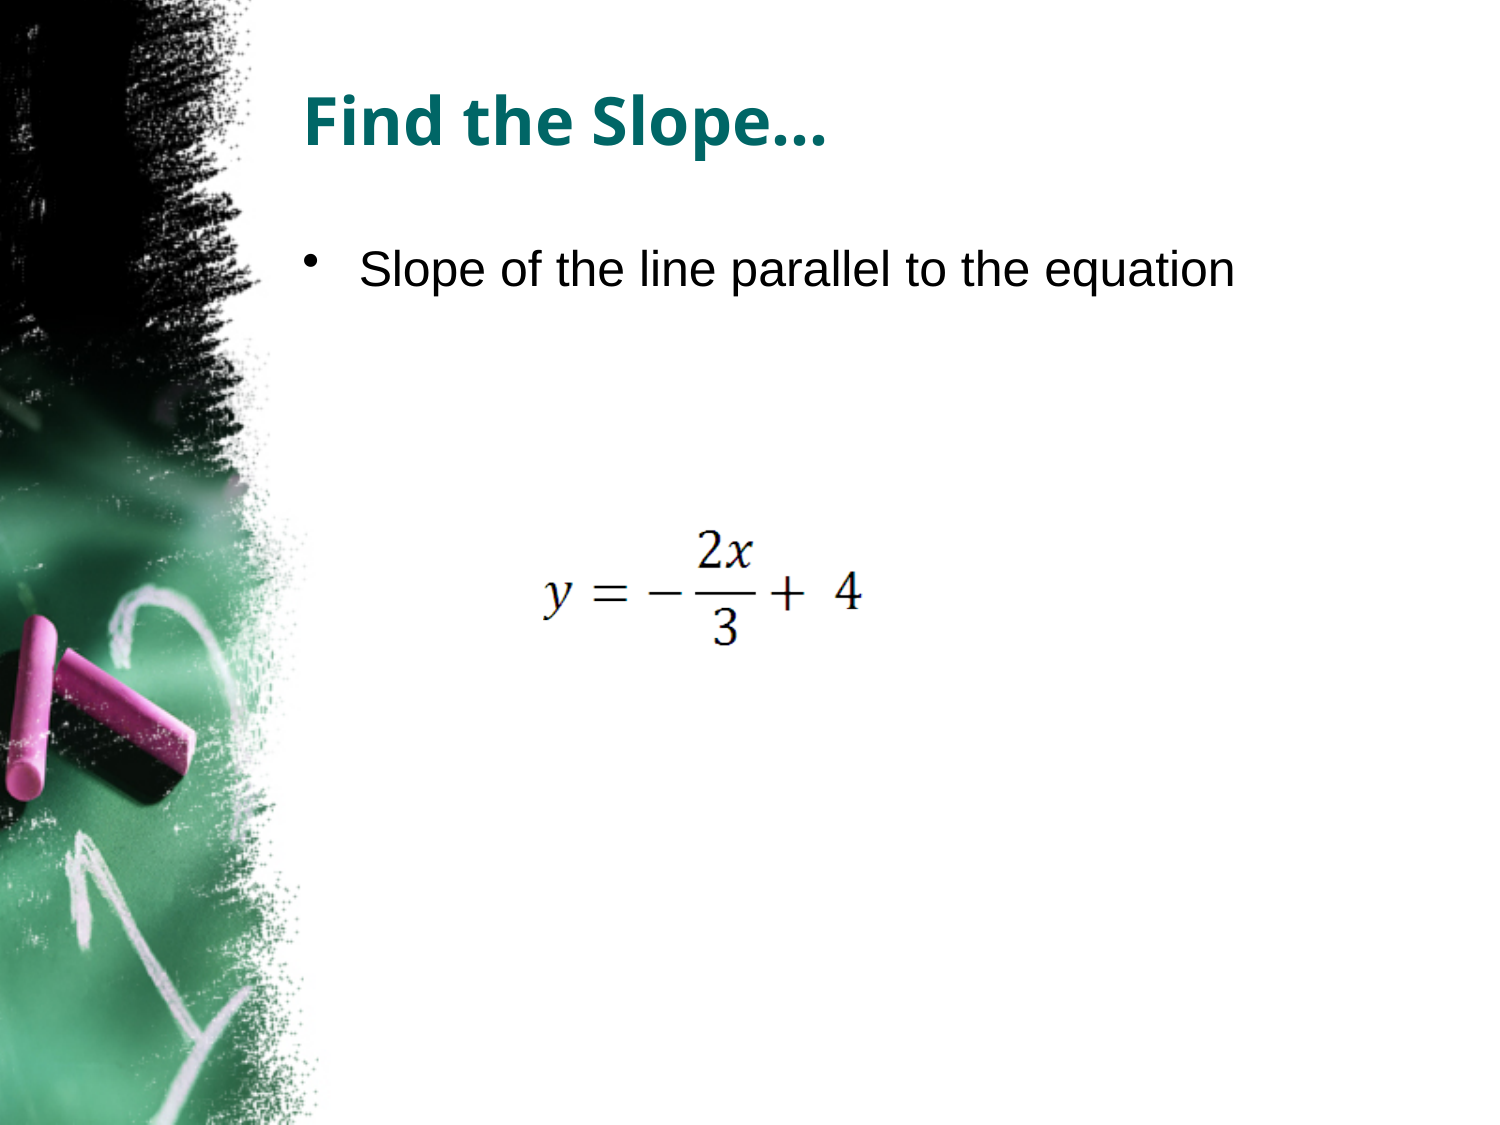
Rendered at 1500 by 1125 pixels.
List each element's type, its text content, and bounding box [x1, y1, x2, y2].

title Find the Slope… [287, 49, 1438, 188]
list Slope of the line parallel to the equation [287, 228, 1438, 980]
picture [0, 1, 1500, 1125]
